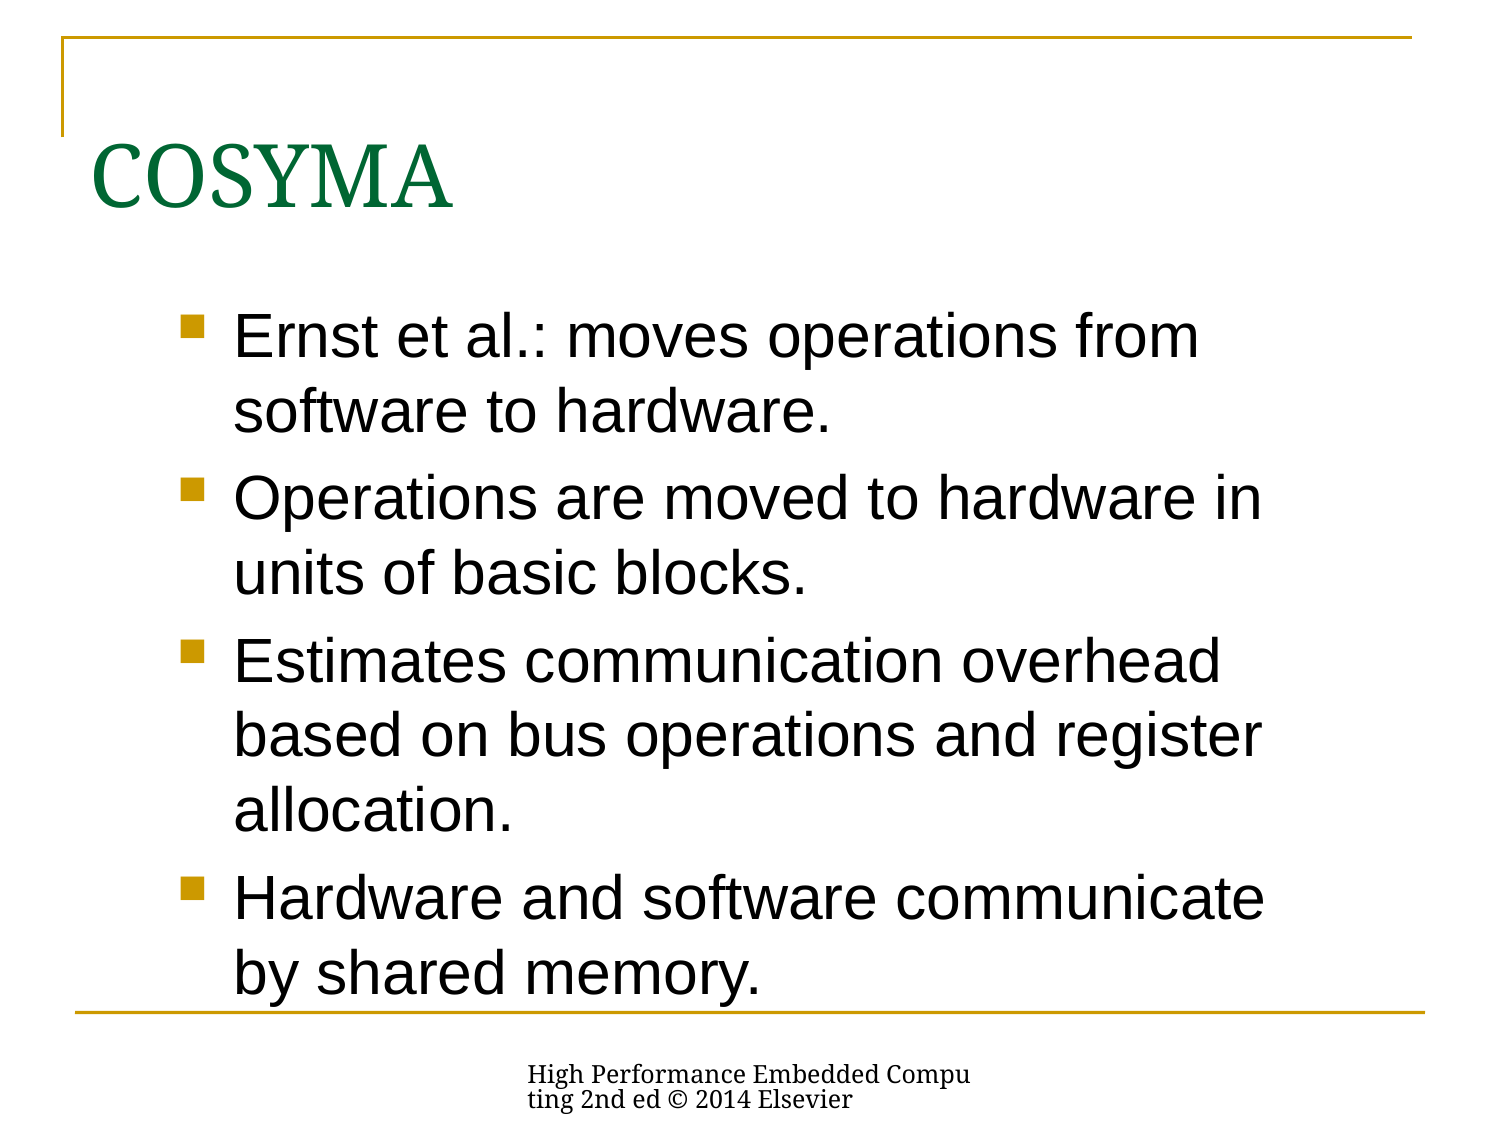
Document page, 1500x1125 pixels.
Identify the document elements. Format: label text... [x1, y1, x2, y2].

footer High Performance Embedded Computing 2nd ed © 2014 Elsevier [512, 1025, 988, 1100]
list Ernst et al.: moves operations from software to hardware. Operations are moved to hardware in units of basic blocks. Estimates communication overhead based on bus operations and register allocation. Hardware and software communicate by shared memory. [162, 287, 1338, 963]
title COSYMA [75, 45, 1425, 233]
